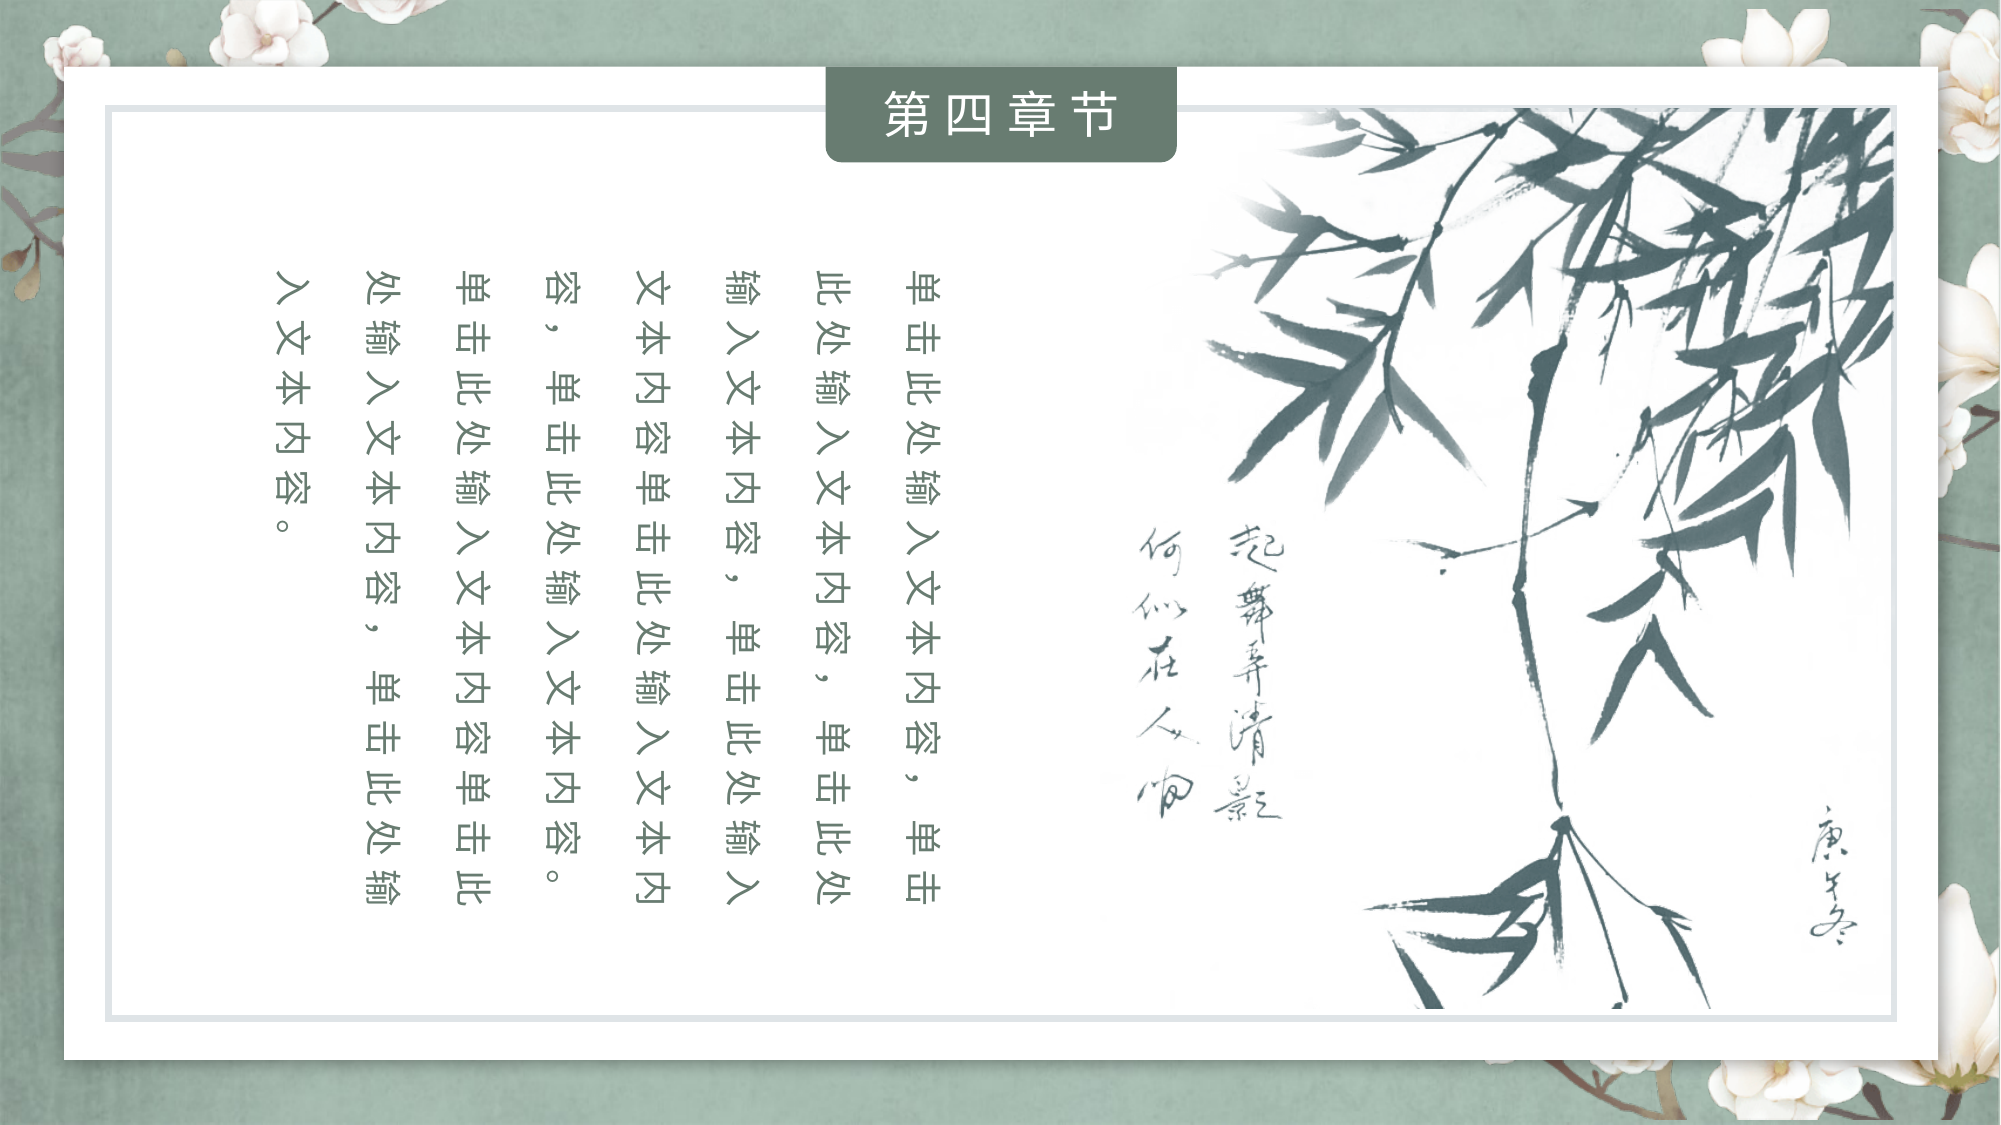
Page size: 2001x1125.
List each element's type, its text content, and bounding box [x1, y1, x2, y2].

picture [0, 0, 2001, 1125]
text_box 单击此处输入文本内容，单击此处输入文本内容，单击此处输入文本内容，单击此处输入文本内容单击此处输入文本内容，单击此处输入文本内容。单击此处输入文本内容单击此处输入文本内容，单击此处输入文本内容。 [241, 254, 694, 966]
